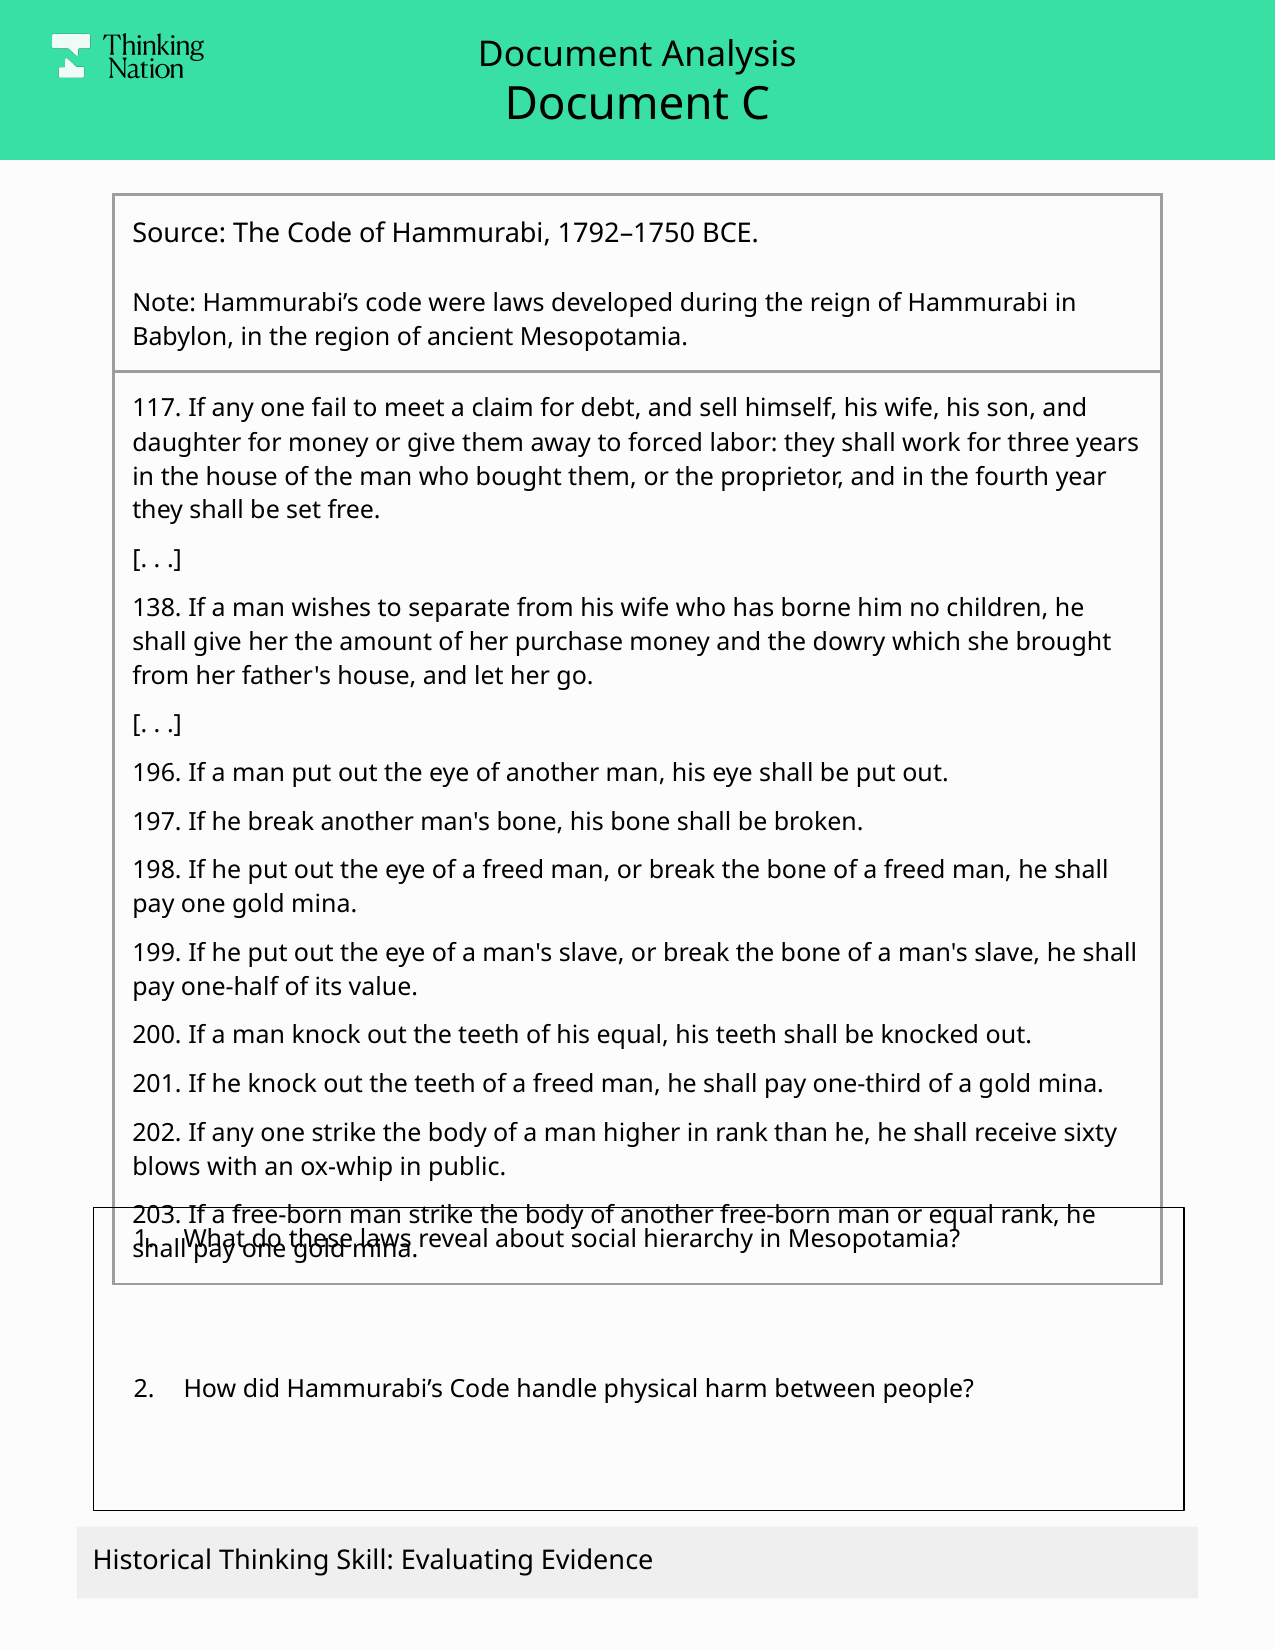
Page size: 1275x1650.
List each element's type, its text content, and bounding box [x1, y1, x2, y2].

table_cell 117. If any one fail to meet a claim for debt, and sell himself, his wife, his son, and daughter for money or give them away to forced labor: they shall work for three years in the house of the man who bought them, or the proprietor, and in the fourth year they shall be set free. [. . .] 138. If a man wishes to separate from his wife who has borne him no children, he shall give her the amount of her purchase money and the dowry which she brought from her father's house, and let her go. [. . .] 196. If a man put out the eye of another man, his eye shall be put out. 197. If he break another man's bone, his bone shall be broken. 198. If he put out the eye of a freed man, or break the bone of a freed man, he shall pay one gold mina. 199. If he put out the eye of a man's slave, or break the bone of a man's slave, he shall pay one-half of its value. 200. If a man knock out the teeth of his equal, his teeth shall be knocked out. 201. If he knock out the teeth of a freed man, he shall pay one-third of a gold mina. 202. If any one strike the body of a man higher in rank than he, he shall receive sixty blows with an ox-whip in public. 203. If a free-born man strike the body of another free-born man or equal rank, he shall pay one gold mina. [115, 373, 1160, 1207]
text_box What do these laws reveal about social hierarchy in Mesopotamia? How did Hammurabi’s Code handle physical harm between people? [93, 1207, 1184, 1511]
picture [35, 19, 210, 93]
text_box Historical Thinking Skill: Evaluating Evidence [76, 1526, 1198, 1599]
table_header Source: The Code of Hammurabi, 1792–1750 BCE. Note: Hammurabi’s code were laws developed during the reign of Hammurabi in Babylon, in the region of ancient Mesopotamia. [115, 196, 1160, 370]
text_box Document Analysis Document C [0, 0, 1275, 160]
